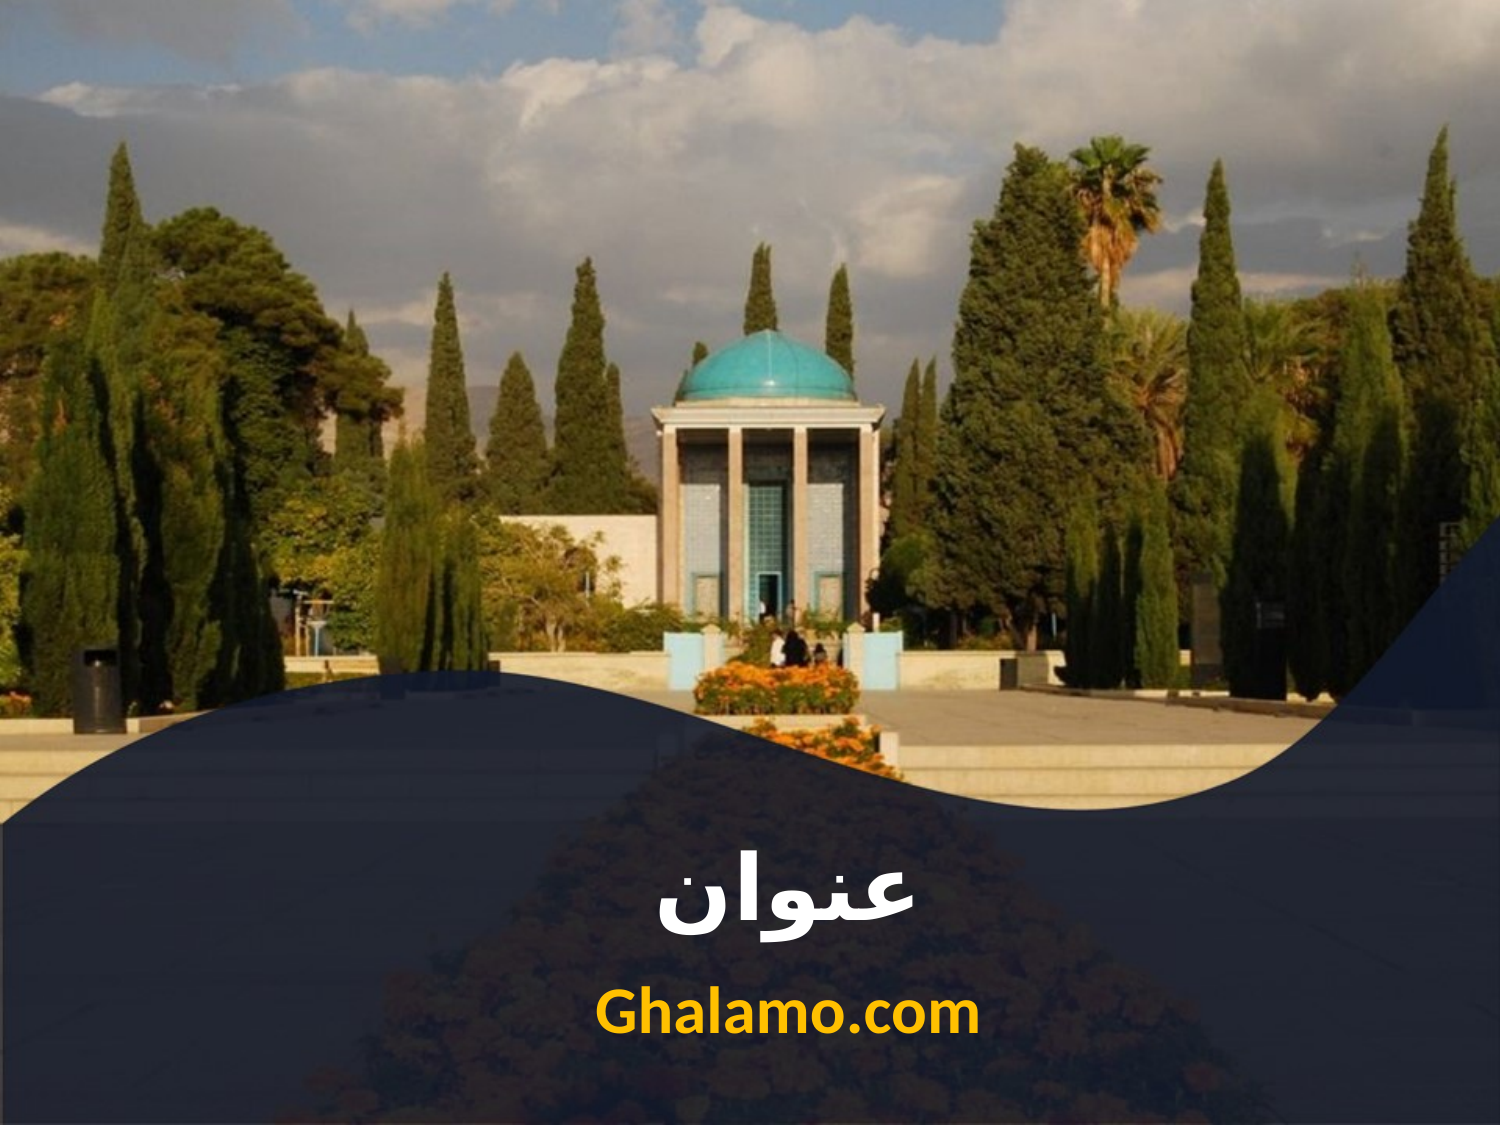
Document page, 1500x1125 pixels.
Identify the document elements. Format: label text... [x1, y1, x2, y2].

text_box عنوان [195, 821, 1382, 947]
picture [0, 0, 1500, 1125]
text_box Ghalamo.com [195, 959, 1382, 1055]
